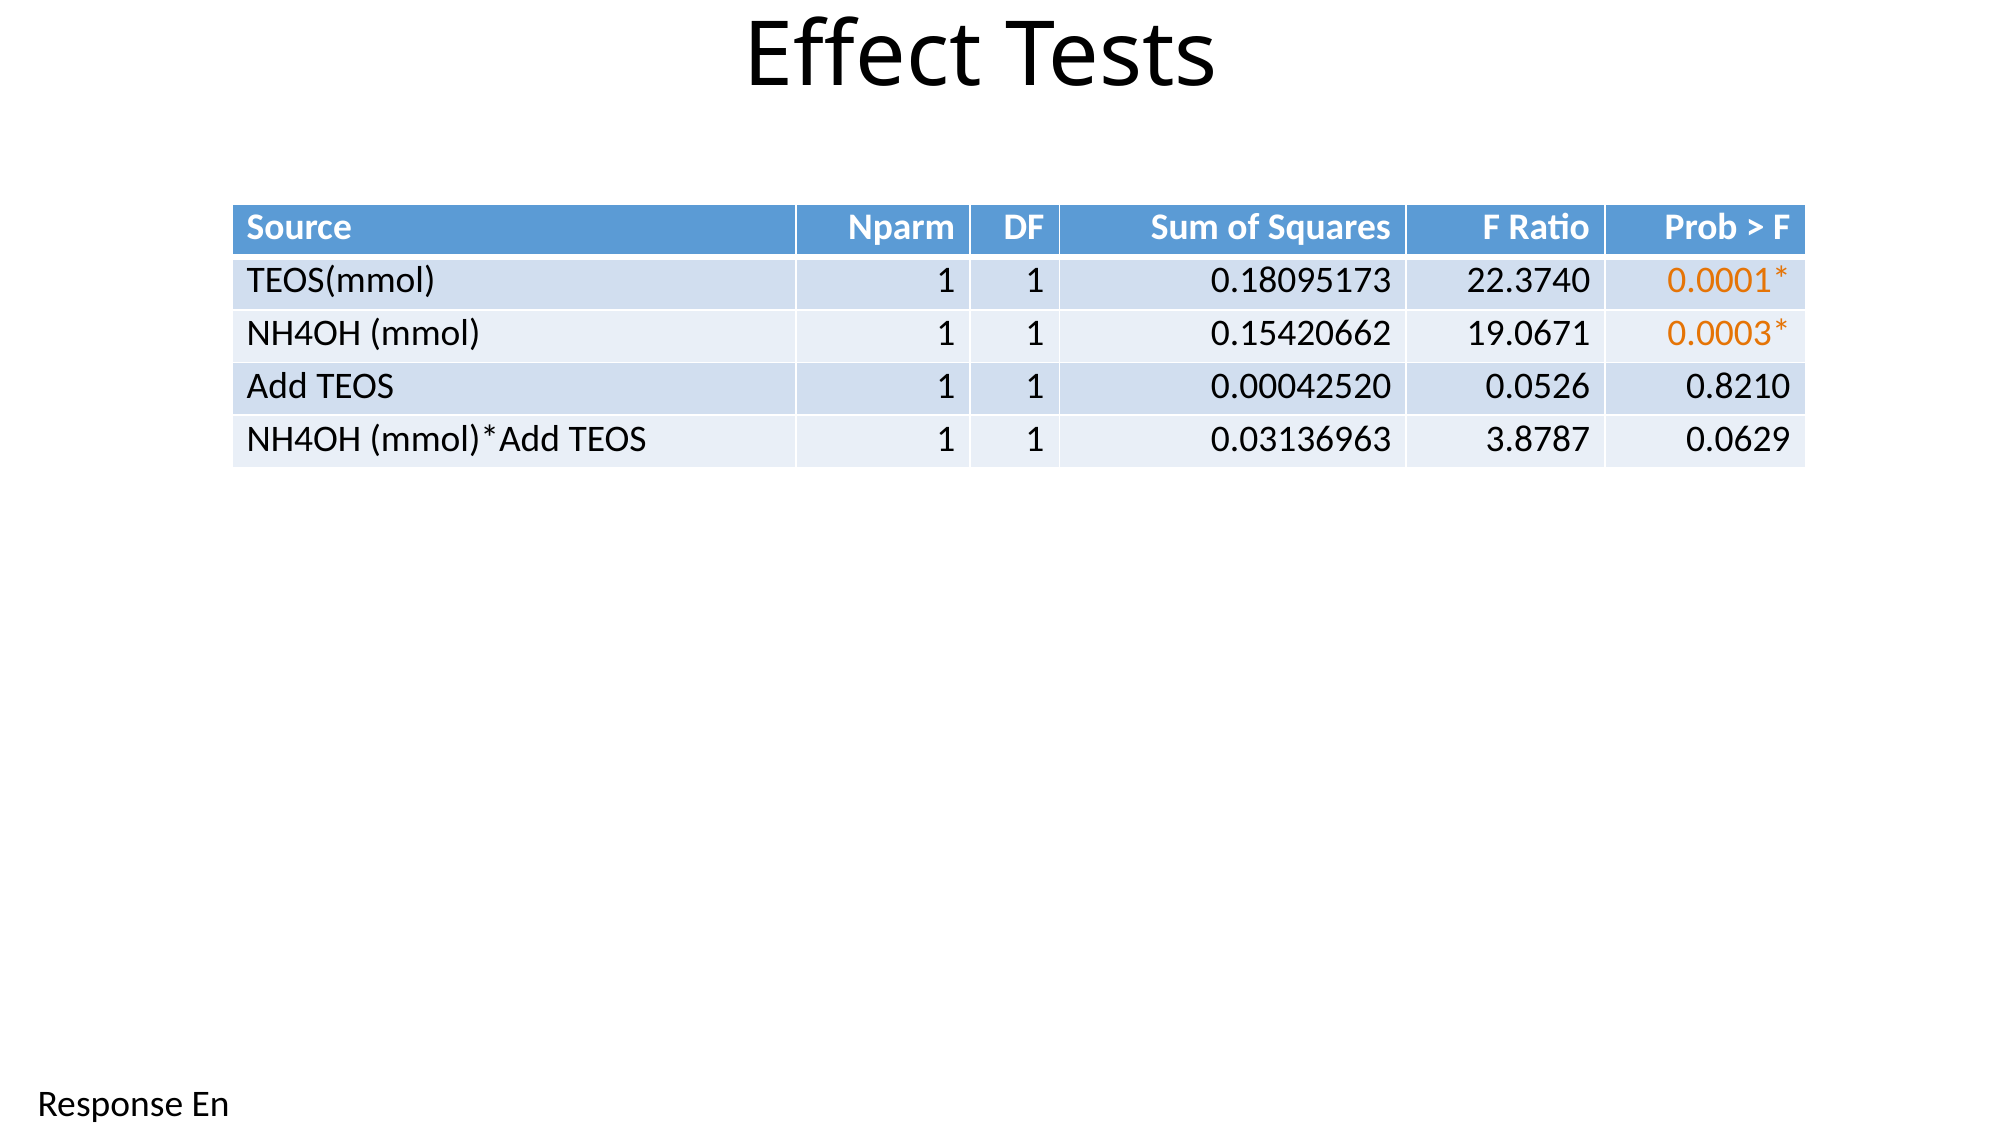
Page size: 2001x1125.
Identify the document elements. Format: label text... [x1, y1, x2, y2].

table_cell TEOS(mmol) [233, 260, 795, 309]
table_cell 0.15420662 [1060, 311, 1405, 362]
table_cell 1 [971, 363, 1059, 414]
table_cell 1 [797, 260, 969, 309]
table_cell Add TEOS [233, 363, 795, 414]
table_header Nparm [797, 205, 969, 254]
table_cell 0.0003* [1606, 311, 1805, 362]
text_box Response En [37, 1079, 231, 1125]
table_header DF [971, 205, 1059, 254]
table_cell 0.8210 [1606, 363, 1805, 414]
table_cell 0.18095173 [1060, 260, 1405, 309]
table_cell 3.8787 [1407, 416, 1604, 467]
table_cell 19.0671 [1407, 311, 1604, 362]
table_header Sum of Squares [1060, 205, 1405, 254]
table_cell 0.00042520 [1060, 363, 1405, 414]
table_header Source [233, 205, 795, 254]
title Effect Tests [0, 0, 1963, 113]
table_cell 0.03136963 [1060, 416, 1405, 467]
table_cell NH4OH (mmol)*Add TEOS [233, 416, 795, 467]
table_cell 1 [971, 311, 1059, 362]
table_header F Ratio [1407, 205, 1604, 254]
table_cell 1 [797, 416, 969, 467]
table_cell 0.0001* [1606, 260, 1805, 309]
table_cell 0.0526 [1407, 363, 1604, 414]
table_cell 1 [971, 416, 1059, 467]
table_cell NH4OH (mmol) [233, 311, 795, 362]
table_cell 1 [971, 260, 1059, 309]
table_cell 0.0629 [1606, 416, 1805, 467]
table_cell 22.3740 [1407, 260, 1604, 309]
table_cell 1 [797, 363, 969, 414]
table_cell 1 [797, 311, 969, 362]
table_header Prob > F [1606, 205, 1805, 254]
